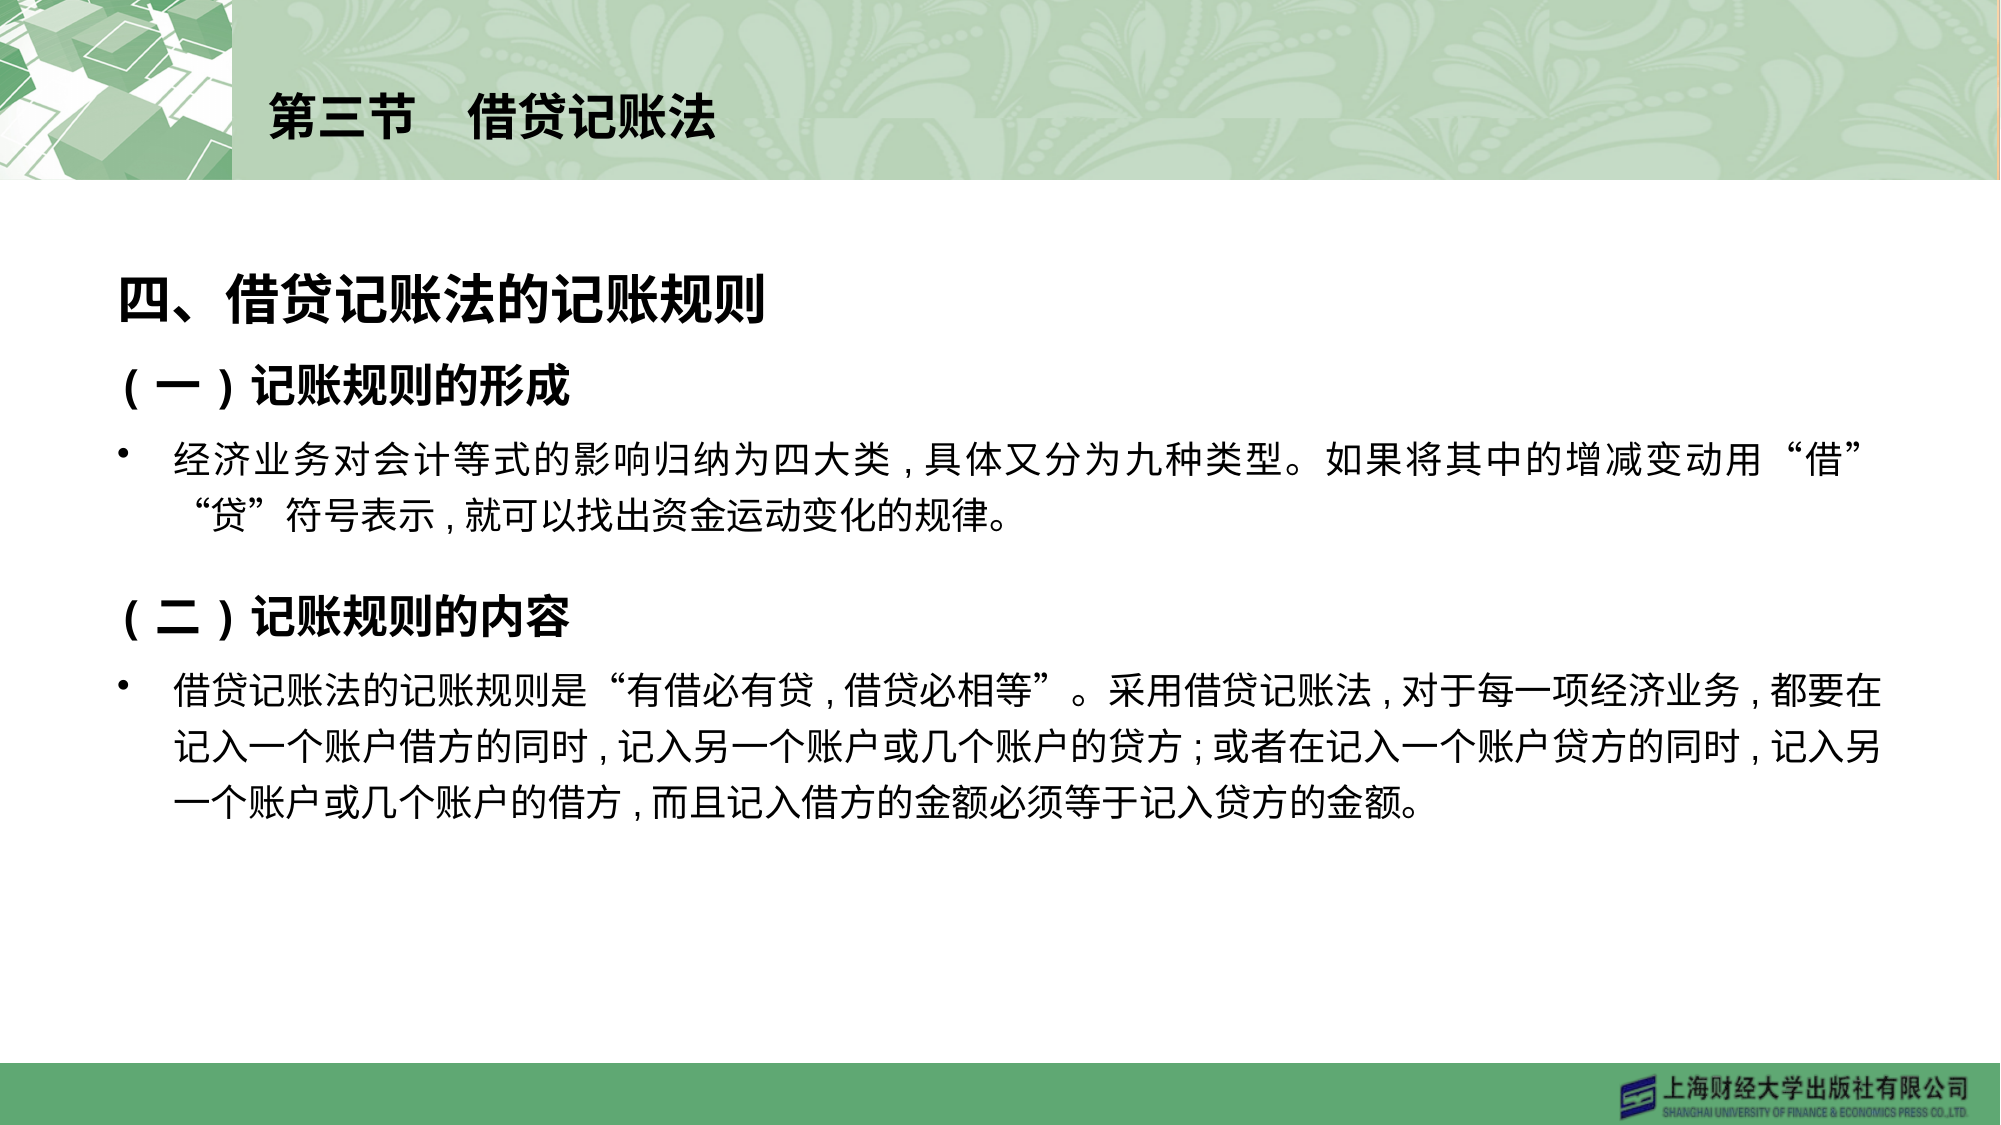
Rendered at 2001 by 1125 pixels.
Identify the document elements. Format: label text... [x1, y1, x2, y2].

title 第三节 借贷记账法 [252, 64, 1609, 168]
picture [0, 0, 2001, 1125]
list 四、借贷记账法的记账规则 (一)记账规则的形成 经济业务对会计等式的影响归纳为四大类,具体又分为九种类型。如果将其中的增减变动用“借”“贷”符号表示,就可以找出资金运动变化的规律。 (二)记账规则的内容 借贷记账法的记账规则是“有借必有贷,借贷必相等”。采用借贷记账法,对于每一项经济业务,都要在记入一个账户借方的同时,记入另一个账户或几个账户的贷方;或者在记入一个账户贷方的同时,记入另一个账户或几个账户的借方,而且记入借方的金额必须等于记入贷方的金额。 [102, 241, 1898, 1065]
